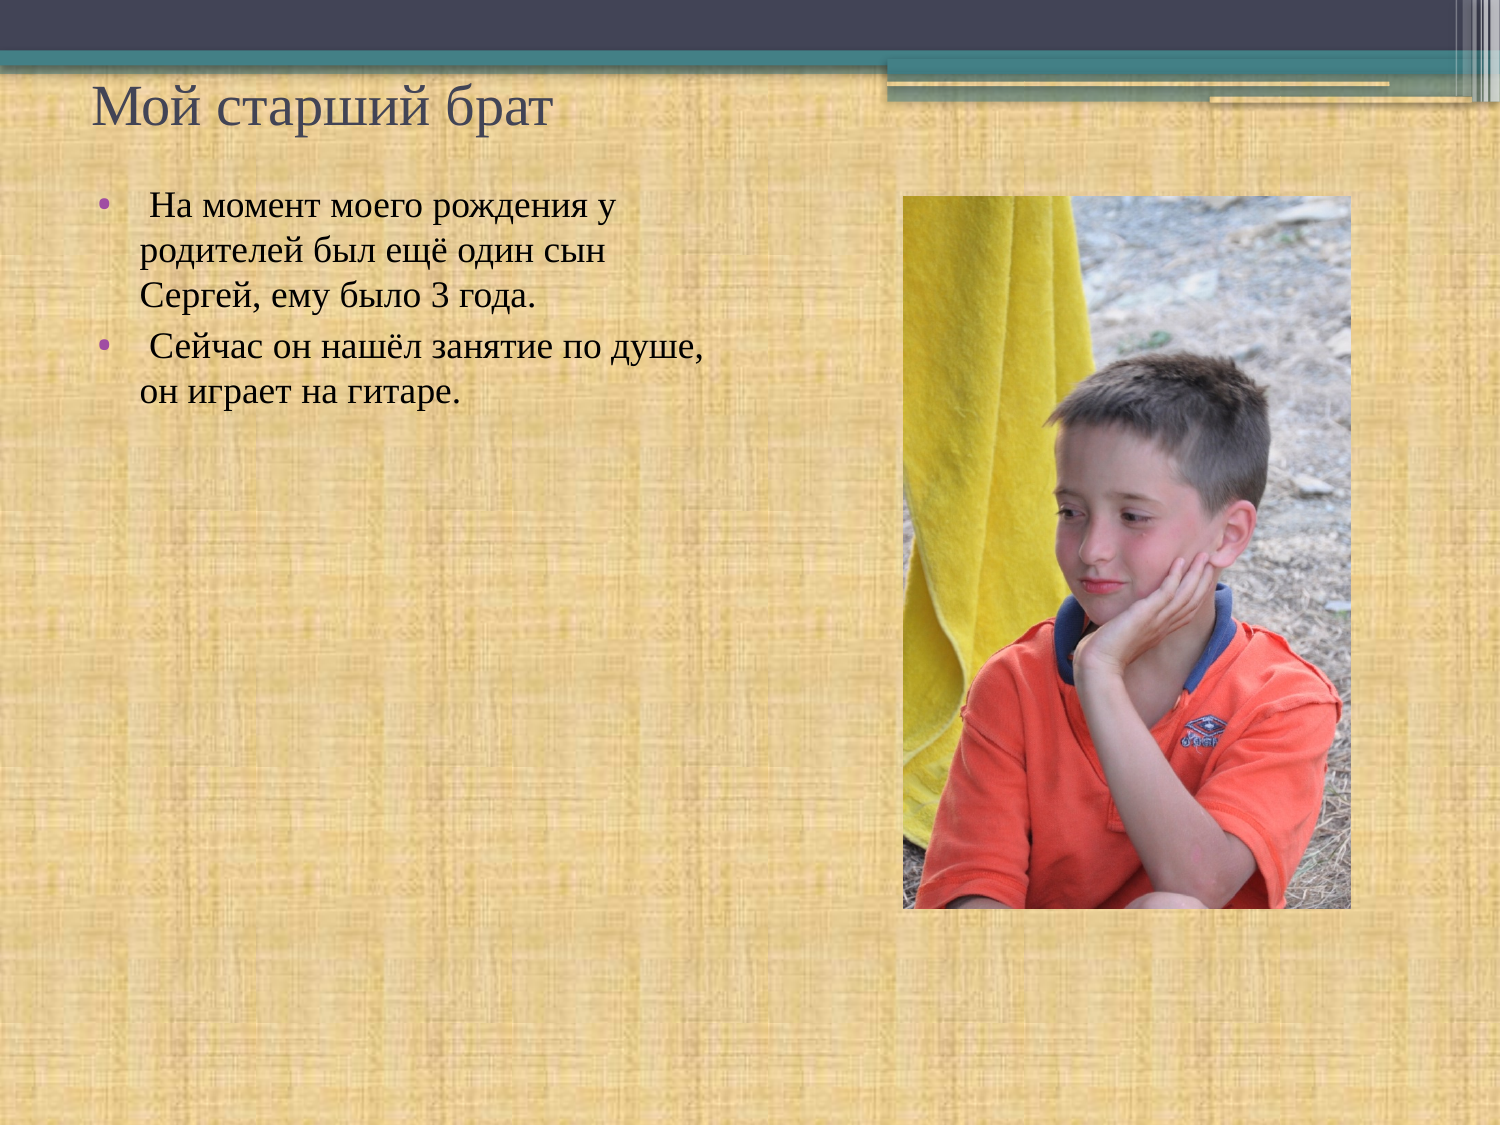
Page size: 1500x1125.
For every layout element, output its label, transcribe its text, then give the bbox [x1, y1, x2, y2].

picture [0, 74, 1500, 1125]
title Мой старший брат [76, 42, 1427, 161]
list На момент моего рождения у родителей был ещё один сын Сергей, ему было 3 года. Сейчас он нашёл занятие по душе, он играет на гитаре. [64, 172, 740, 910]
